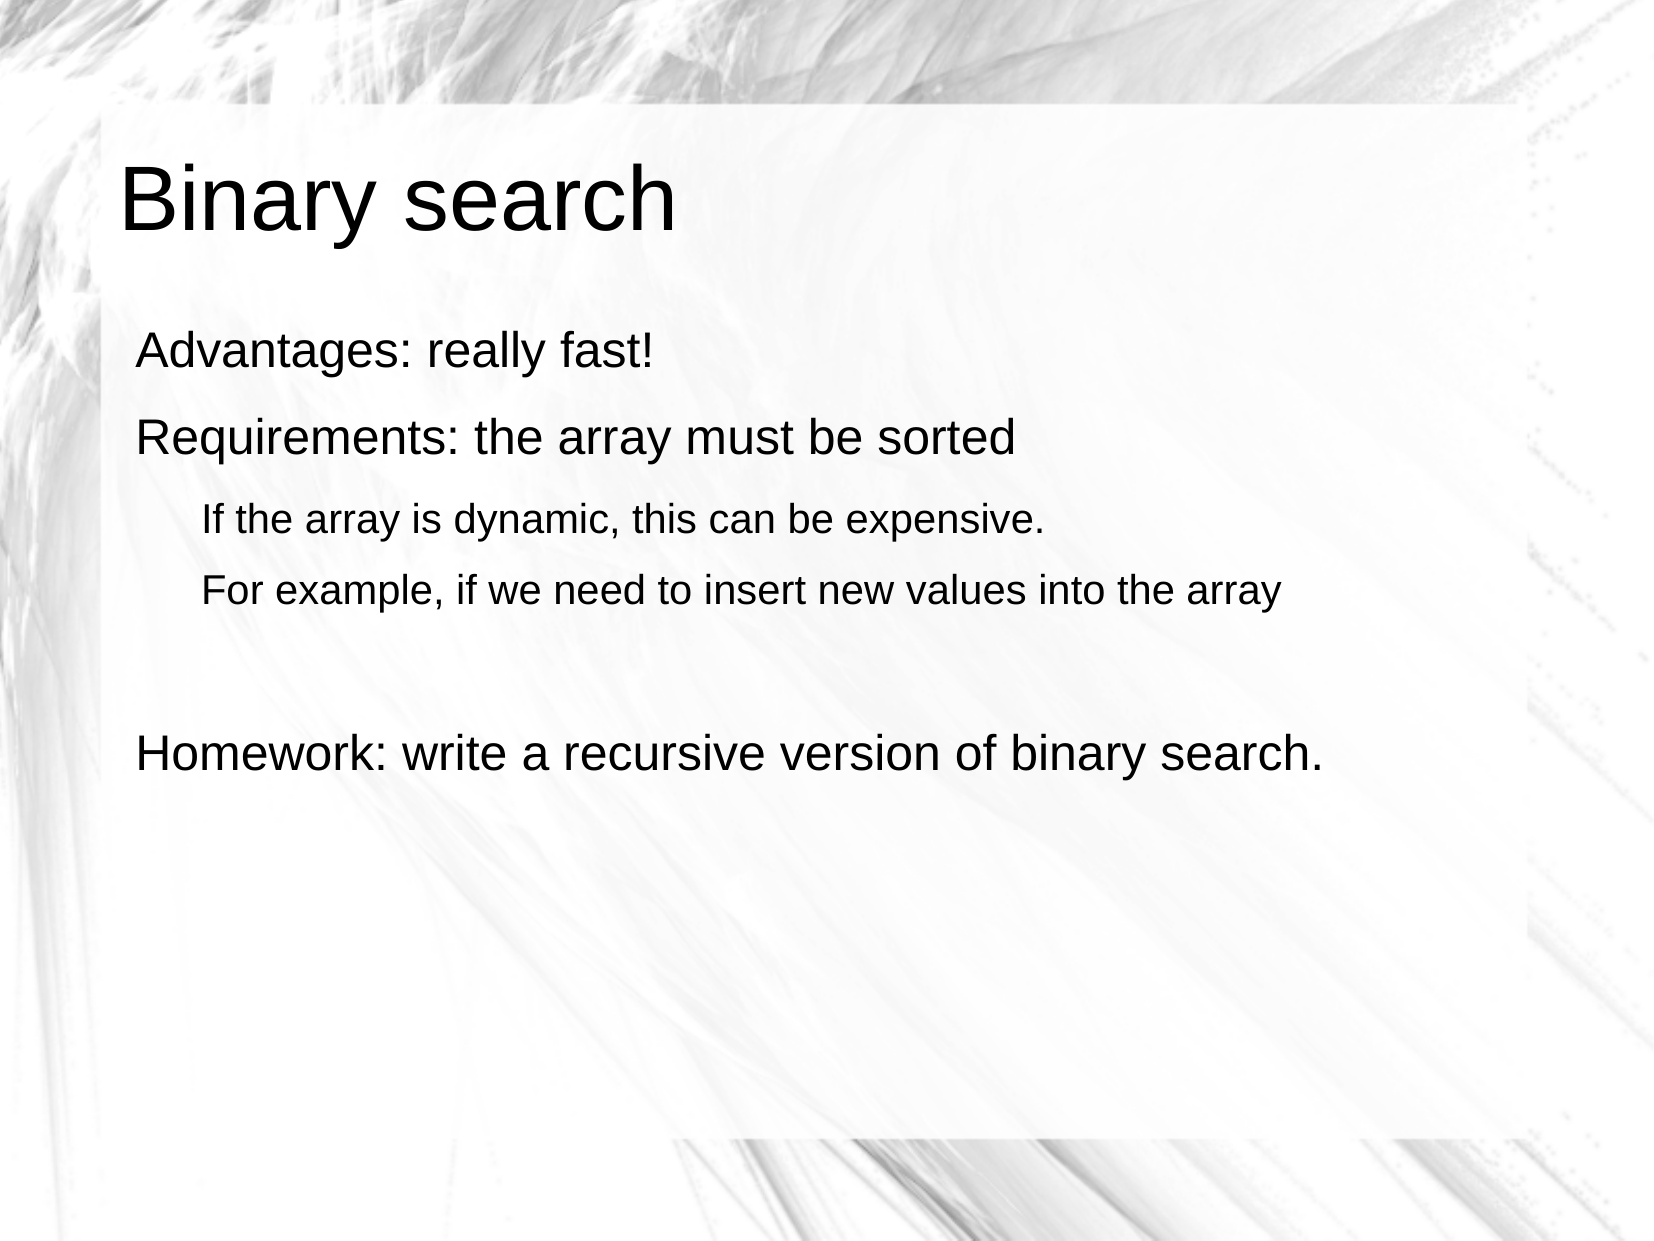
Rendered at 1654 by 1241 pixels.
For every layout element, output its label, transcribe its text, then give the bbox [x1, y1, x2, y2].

picture [0, 0, 1654, 1241]
title Binary search [118, 112, 1506, 281]
list Advantages: really fast! Requirements: the array must be sorted If the array is dynamic, this can be expensive. For example, if we need to insert new values into the array Homework: write a recursive version of binary search. [118, 319, 1571, 1109]
